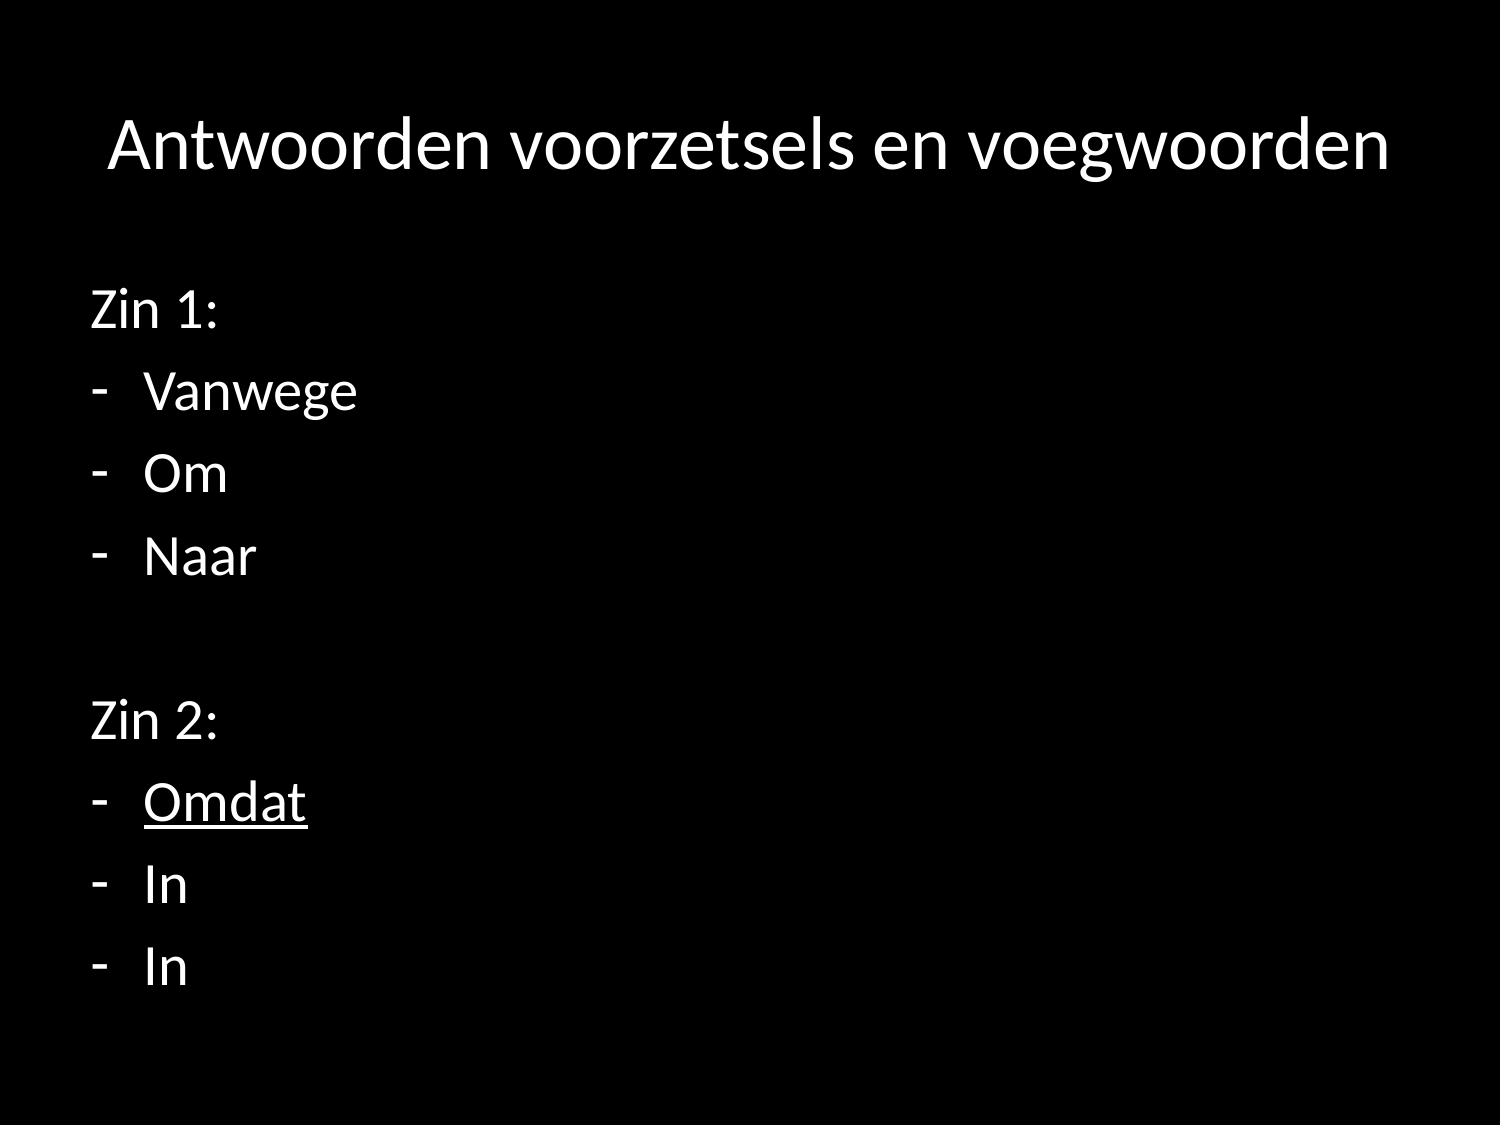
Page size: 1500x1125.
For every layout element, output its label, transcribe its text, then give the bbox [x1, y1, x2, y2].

list Zin 1: Vanwege Om Naar Zin 2: Omdat In In [75, 262, 1425, 1005]
title Antwoorden voorzetsels en voegwoorden [75, 45, 1425, 233]
